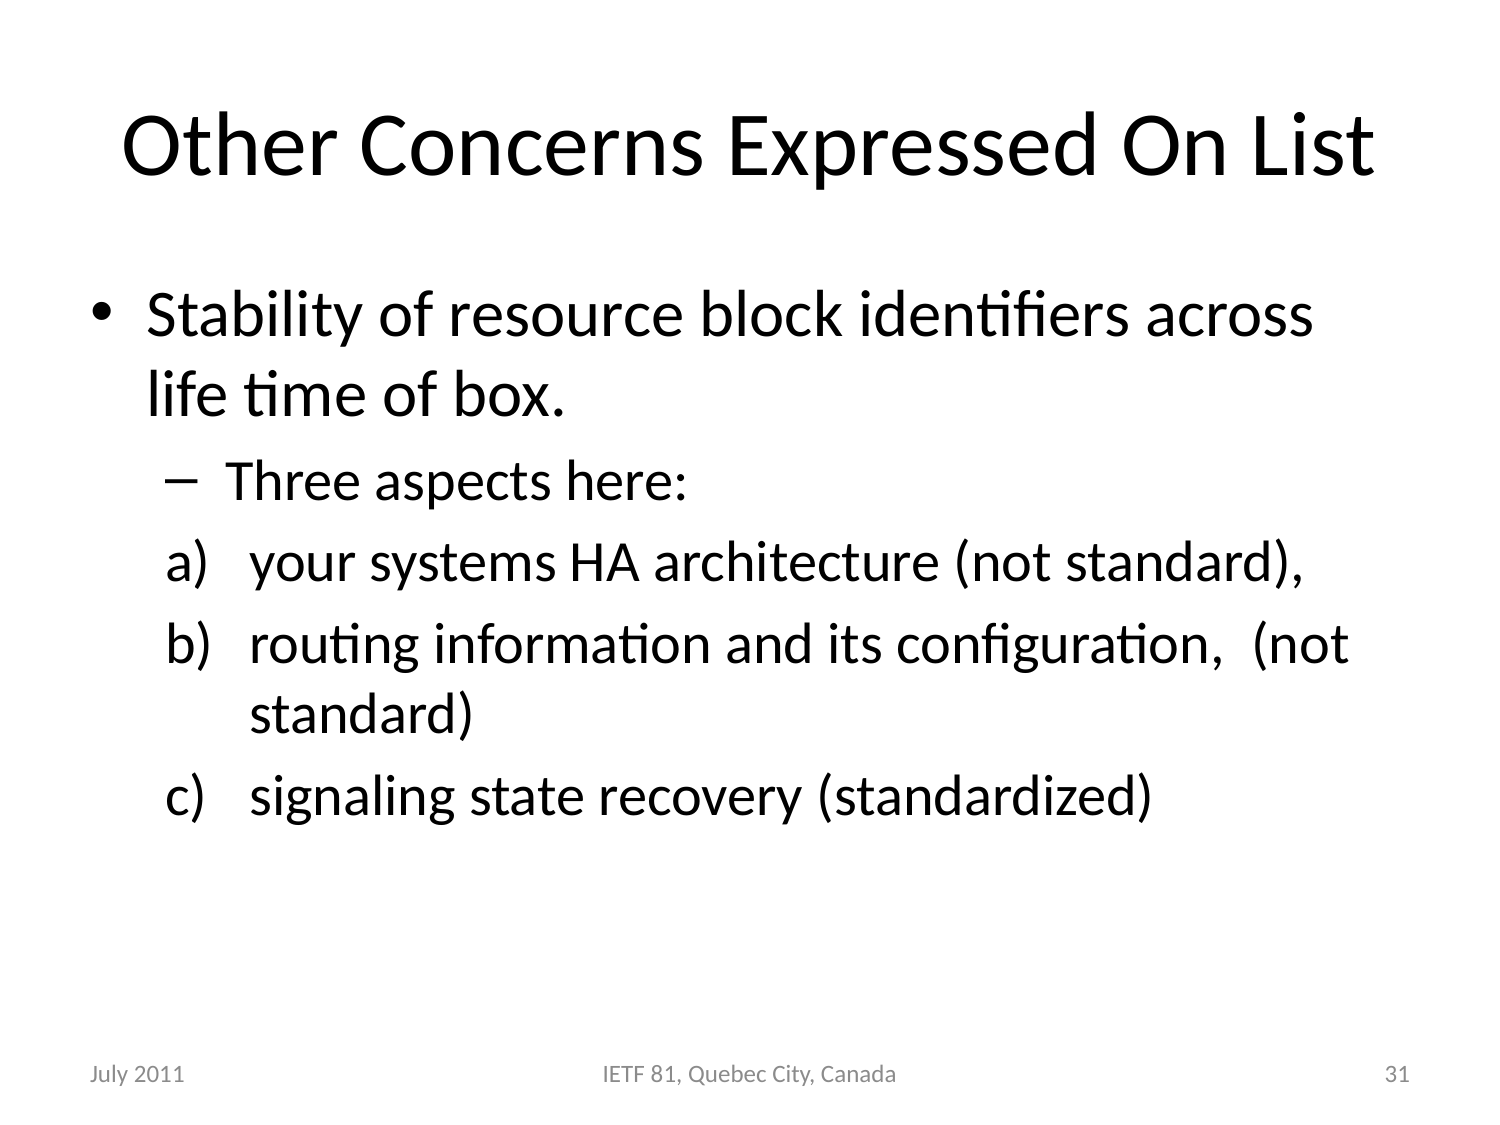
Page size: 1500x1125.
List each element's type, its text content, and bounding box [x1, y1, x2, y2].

slide_number 31 [1074, 1042, 1425, 1103]
title Other Concerns Expressed On List [74, 44, 1426, 233]
footer IETF 81, Quebec City, Canada [512, 1042, 988, 1103]
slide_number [75, 1042, 425, 1103]
list Stability of resource block identifiers across life time of box. Three aspects here: your systems HA architecture (not standard), routing information and its configuration, (not standard) signaling state recovery (standardized) [74, 262, 1426, 1006]
